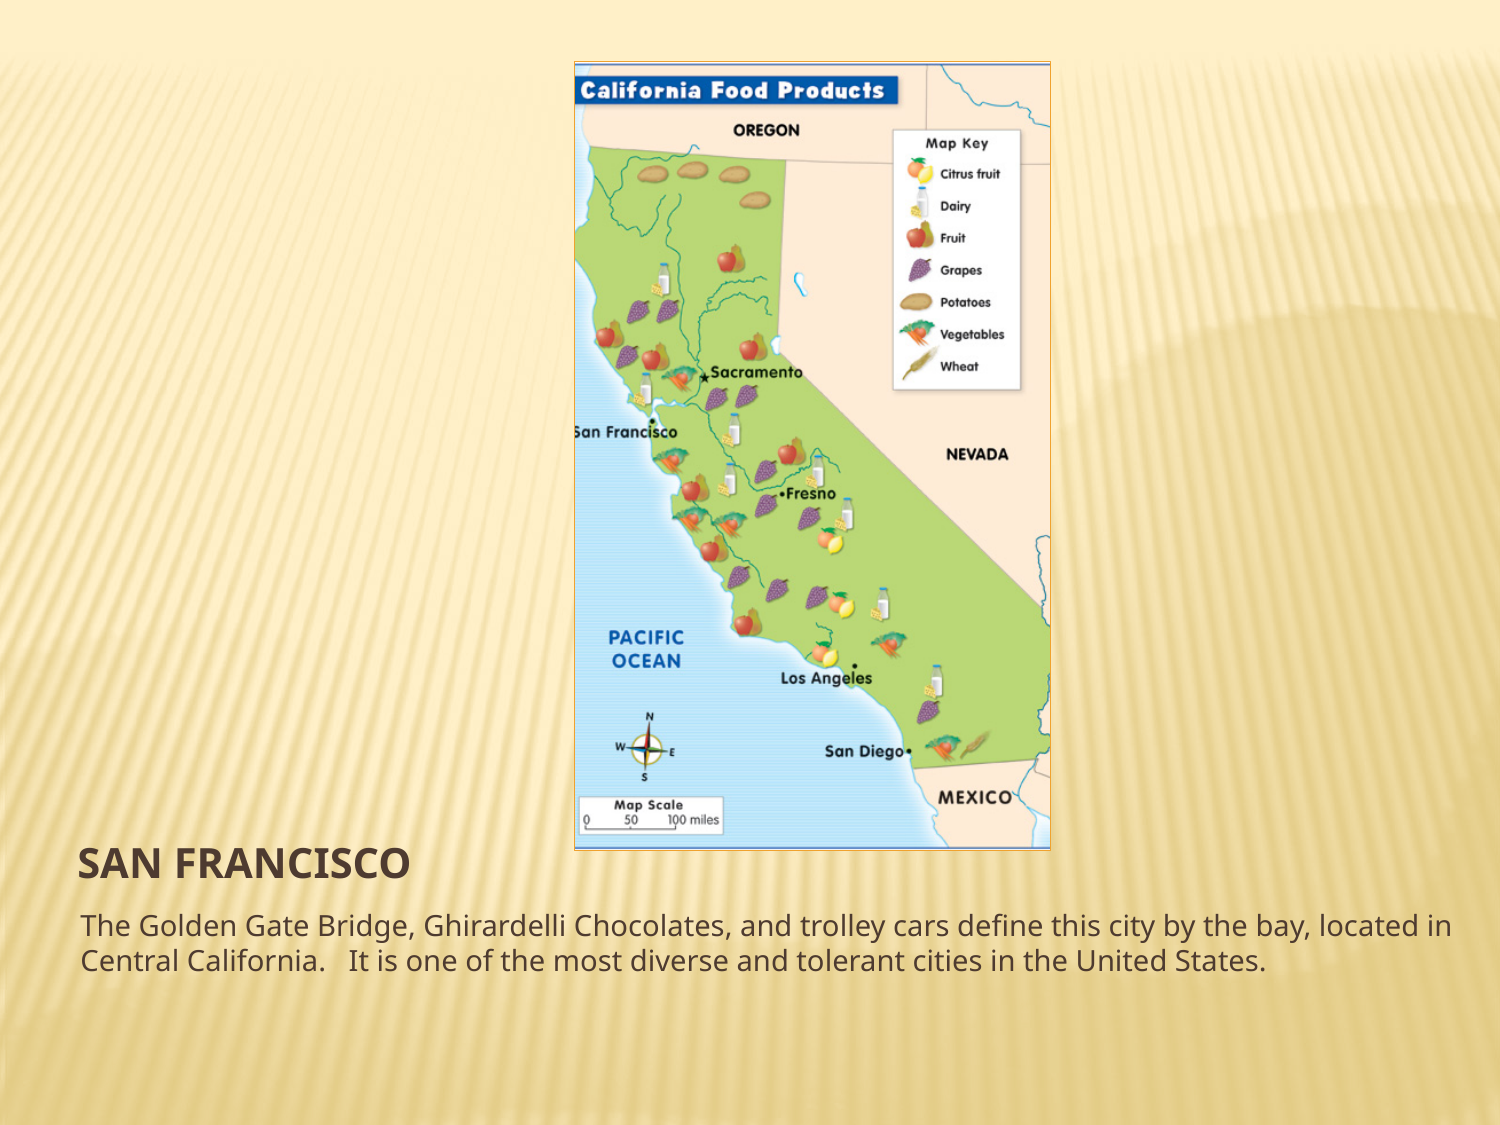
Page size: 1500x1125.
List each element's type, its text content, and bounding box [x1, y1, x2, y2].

picture [574, 62, 1051, 851]
list The Golden Gate Bridge, Ghirardelli Chocolates, and trolley cars define this city by the bay, located in Central California. It is one of the most diverse and tolerant cities in the United States. [62, 907, 1475, 1034]
title San Francisco [62, 819, 1025, 905]
